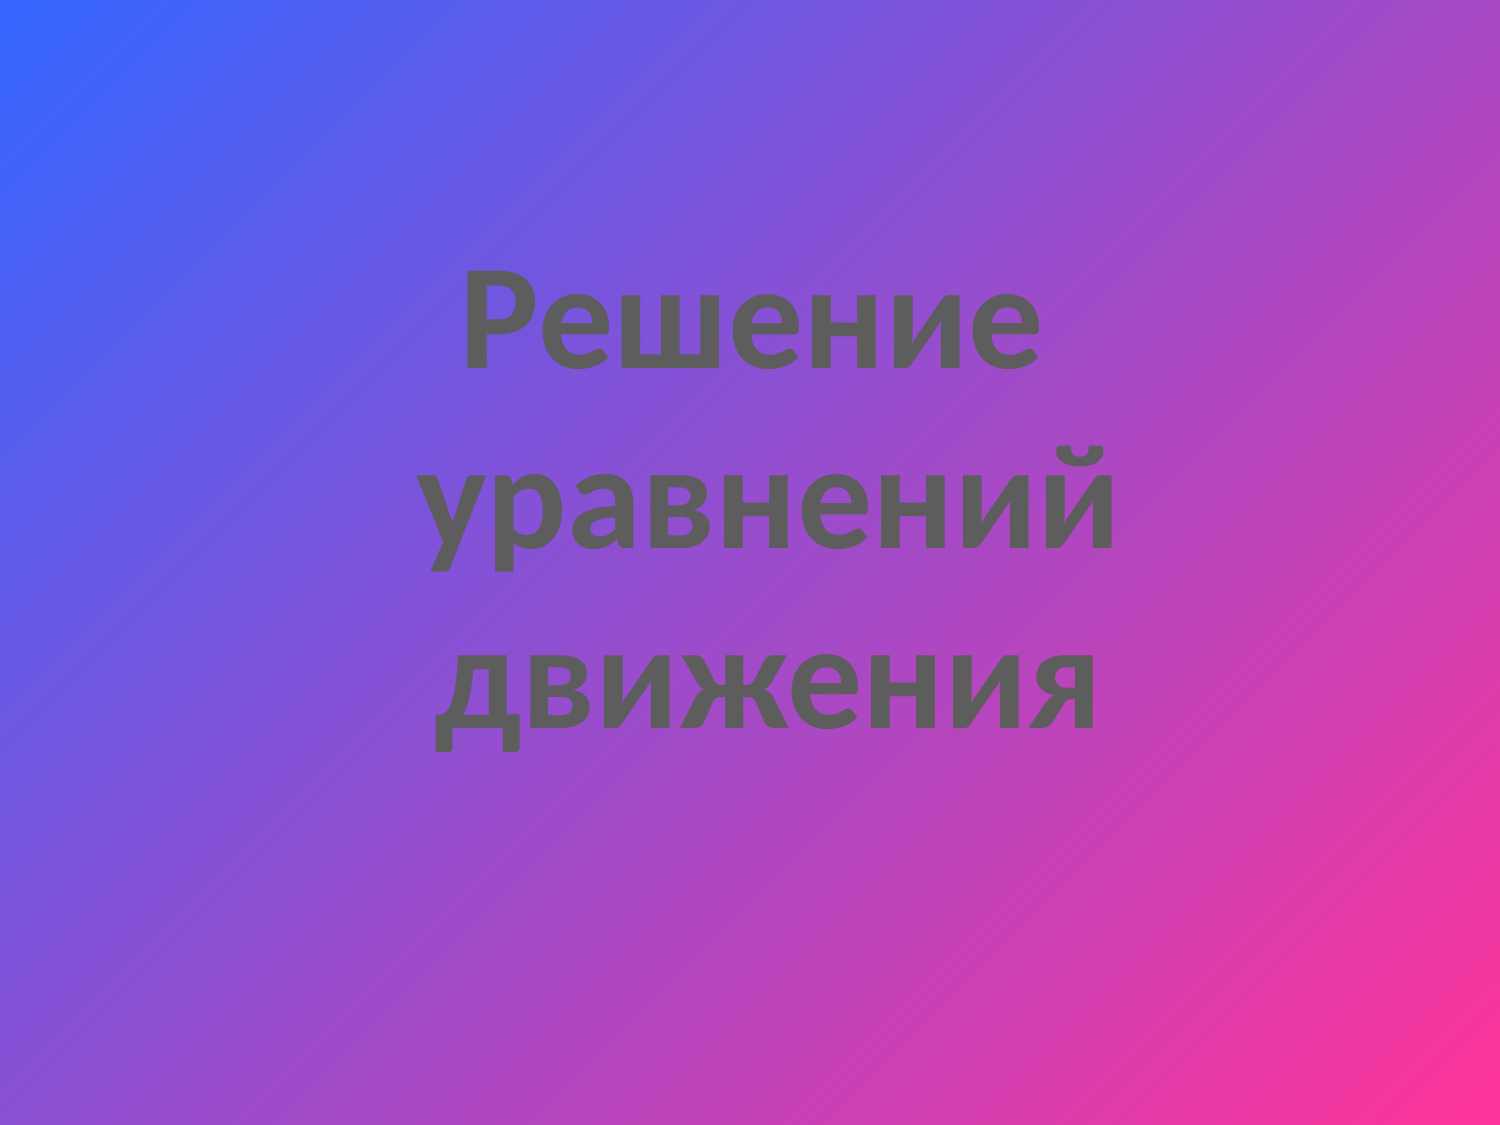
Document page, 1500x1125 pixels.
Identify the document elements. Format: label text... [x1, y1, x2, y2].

text_box Решение уравнений движения [366, 210, 1137, 766]
